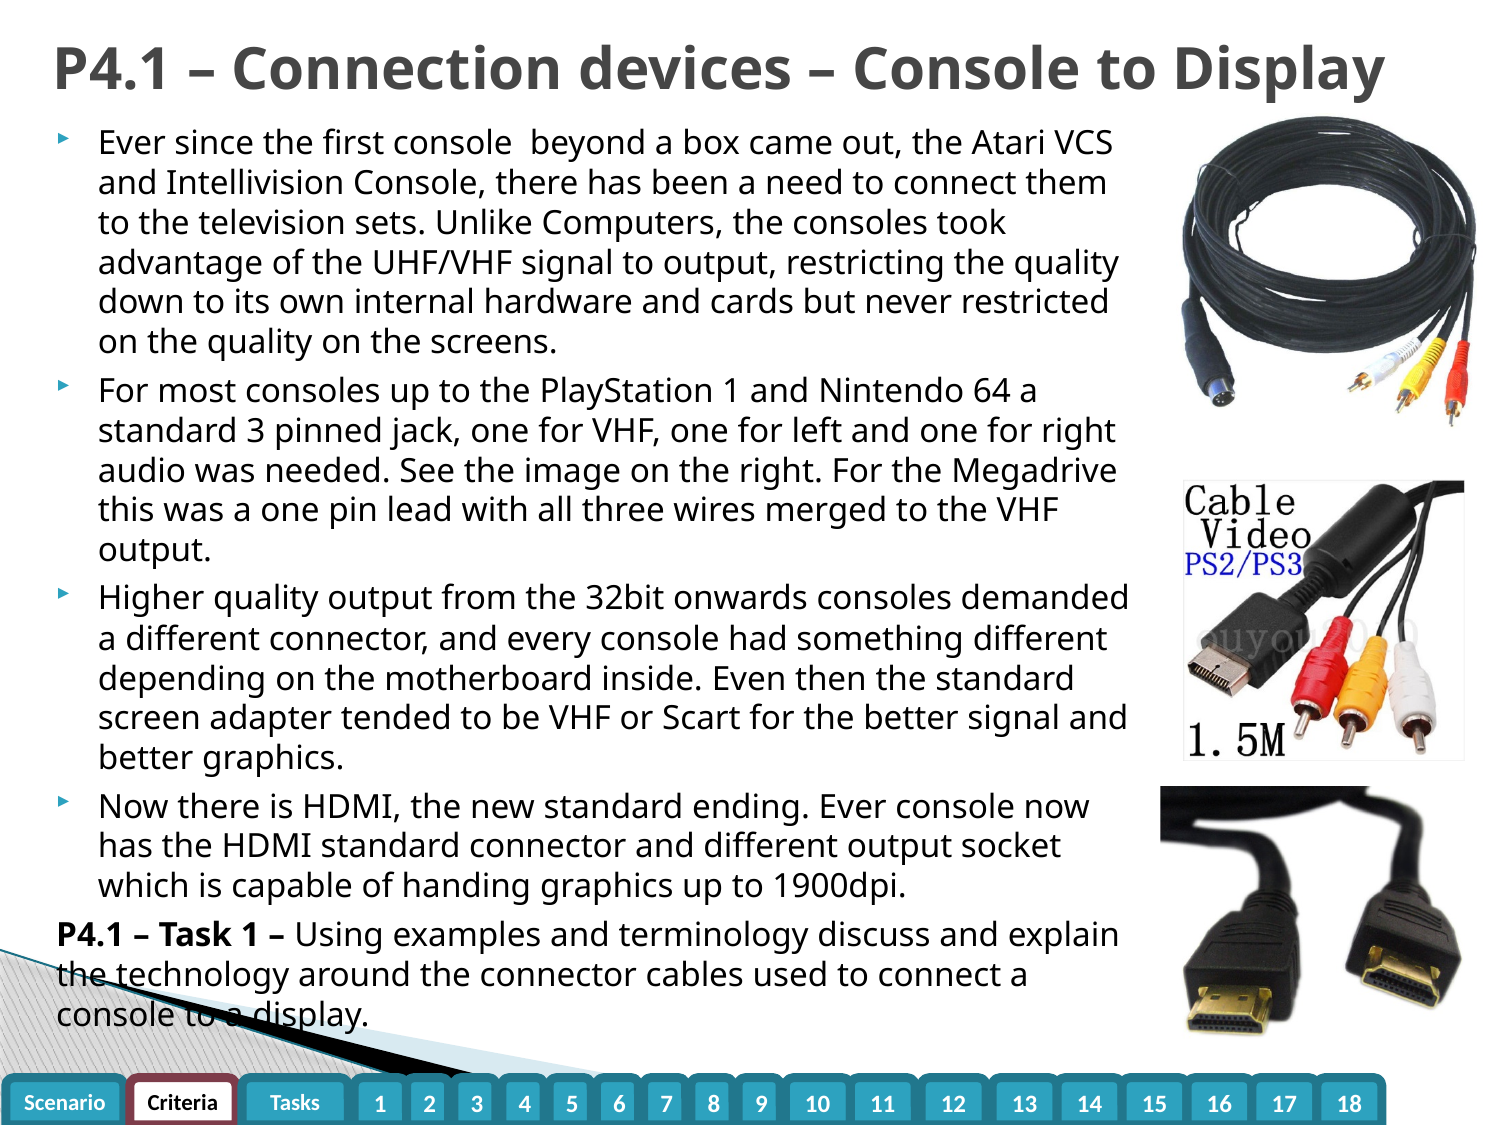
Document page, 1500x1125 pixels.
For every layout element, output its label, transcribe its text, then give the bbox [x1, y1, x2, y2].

title P4.1 – Connection devices – Console to Display [37, 19, 1471, 114]
picture [1182, 479, 1465, 762]
list Ever since the first console beyond a box came out, the Atari VCS and Intellivision Console, there has been a need to connect them to the television sets. Unlike Computers, the consoles took advantage of the UHF/VHF signal to output, restricting the quality down to its own internal hardware and cards but never restricted on the quality on the screens. For most consoles up to the PlayStation 1 and Nintendo 64 a standard 3 pinned jack, one for VHF, one for left and one for right audio was needed. See the image on the right. For the Megadrive this was a one pin lead with all three wires merged to the VHF output. Higher quality output from the 32bit onwards consoles demanded a different connector, and every console had something different depending on the motherboard inside. Even then the standard screen adapter tended to be VHF or Scart for the better signal and better graphics. Now there is HDMI, the new standard ending. Ever console now has the HDMI standard connector and different output socket which is capable of handing graphics up to 1900dpi. P4.1 – Task 1 – Using examples and terminology discuss and explain the technology around the connector cables used to connect a console to a display. [41, 114, 1152, 1047]
picture [1160, 786, 1465, 1041]
picture [1176, 113, 1483, 433]
